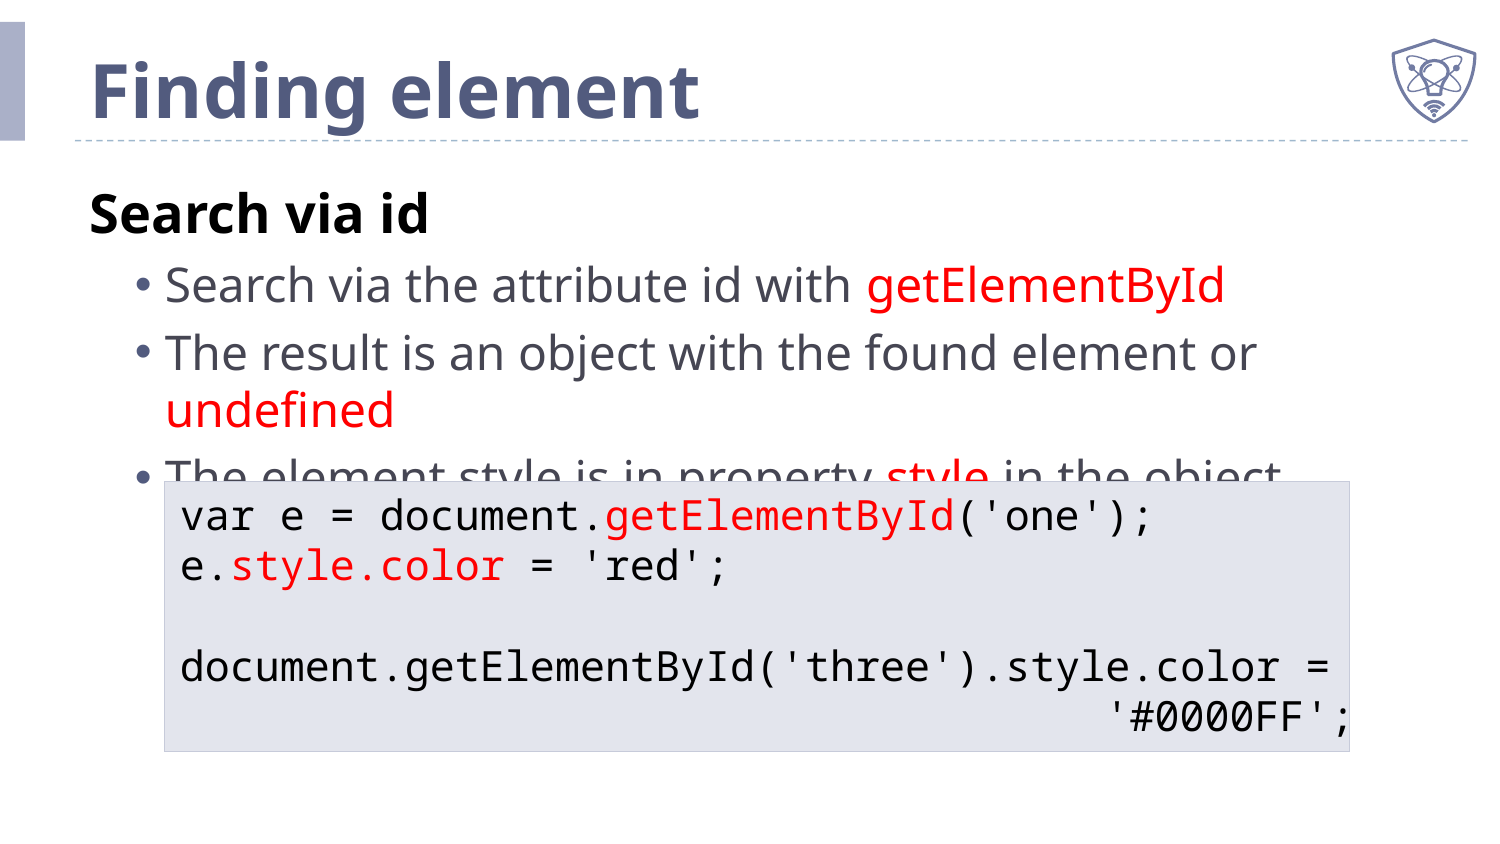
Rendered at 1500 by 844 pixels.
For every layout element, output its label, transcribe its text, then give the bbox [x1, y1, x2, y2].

text_box var e = document.getElementById('one'); e.style.color = 'red'; document.getElementById('three').style.color = '#0000FF'; [164, 481, 1350, 752]
list Search via id Search via the attribute id with getElementById The result is an object with the found element or undefined The element style is in property style in the object [75, 171, 1475, 835]
title Finding element [75, 18, 1475, 141]
